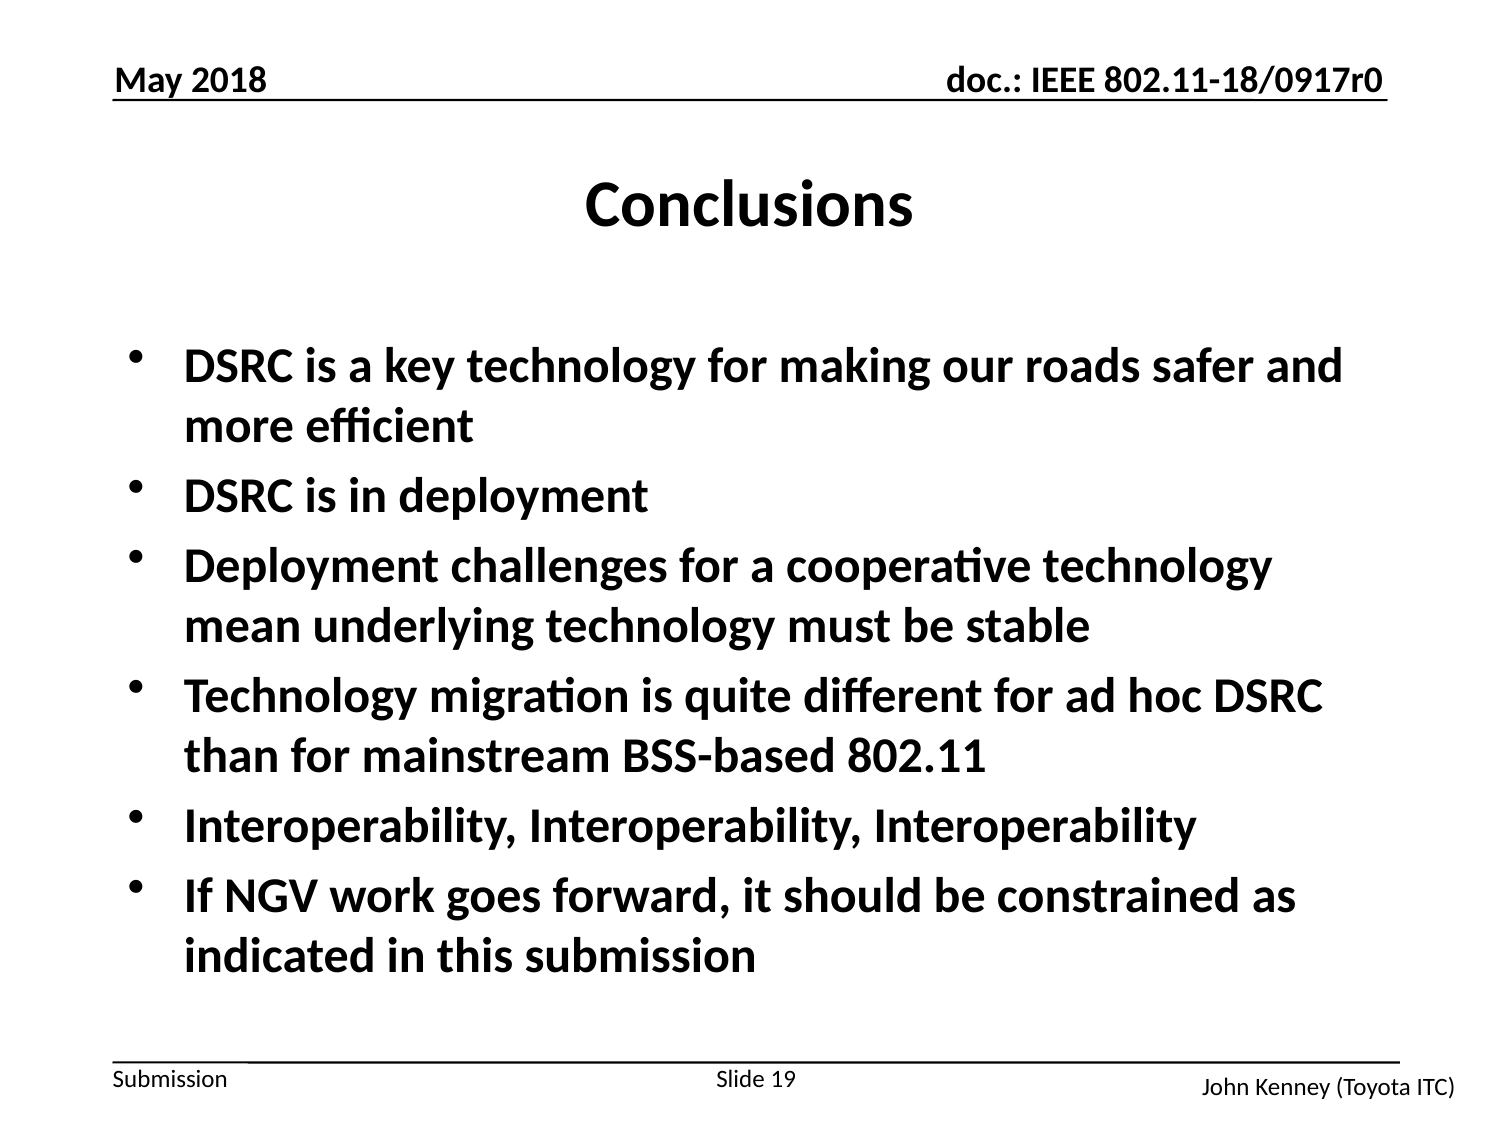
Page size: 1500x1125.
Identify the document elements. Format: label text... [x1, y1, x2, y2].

title Conclusions [112, 112, 1388, 288]
footer John Kenney (Toyota ITC) [1199, 1070, 1456, 1101]
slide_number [114, 54, 270, 101]
slide_number Slide 19 [713, 1061, 799, 1093]
list DSRC is a key technology for making our roads safer and more efficient DSRC is in deployment Deployment challenges for a cooperative technology mean underlying technology must be stable Technology migration is quite different for ad hoc DSRC than for mainstream BSS-based 802.11 Interoperability, Interoperability, Interoperability If NGV work goes forward, it should be constrained as indicated in this submission [112, 324, 1388, 1000]
